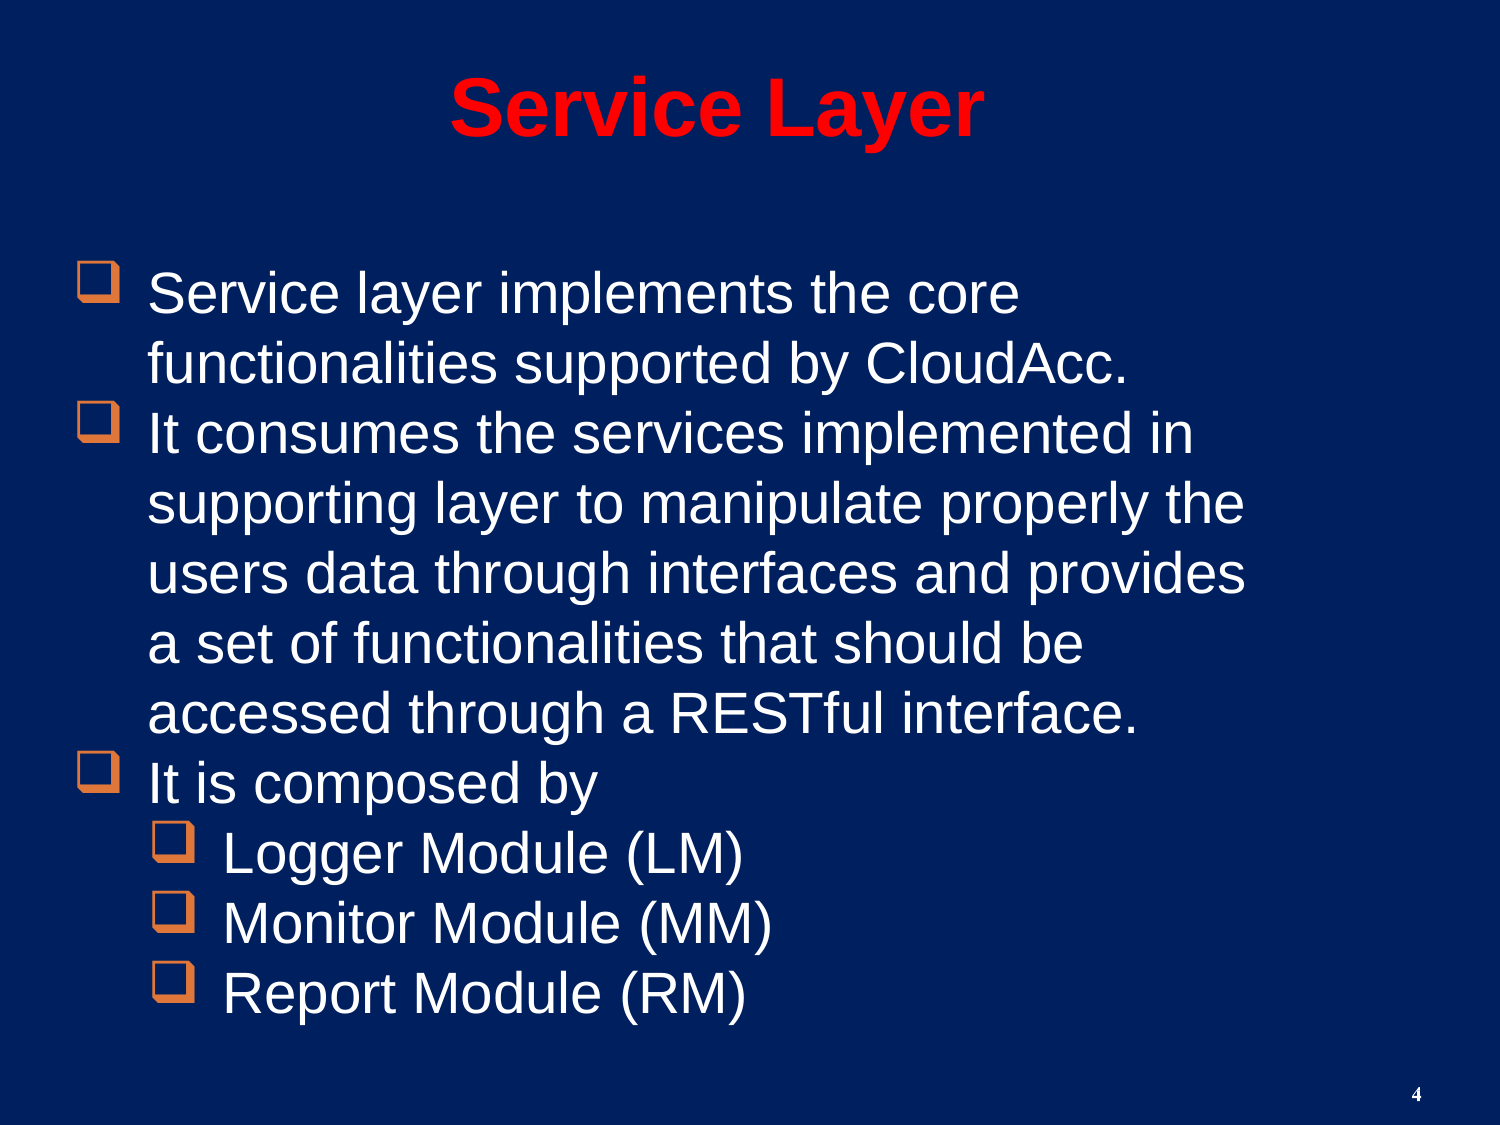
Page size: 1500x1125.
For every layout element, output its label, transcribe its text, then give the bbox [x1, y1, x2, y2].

text_box Service Layer [70, 53, 1363, 154]
text_box [1412, 1087, 1422, 1102]
text_box Service layer implements the core functionalities supported by CloudAcc. It consumes the services implemented in supporting layer to manipulate properly the users data through interfaces and provides a set of functionalities that should be accessed through a RESTful interface. It is composed by Logger Module (LM) Monitor Module (MM) Report Module (RM) [70, 255, 1421, 1025]
